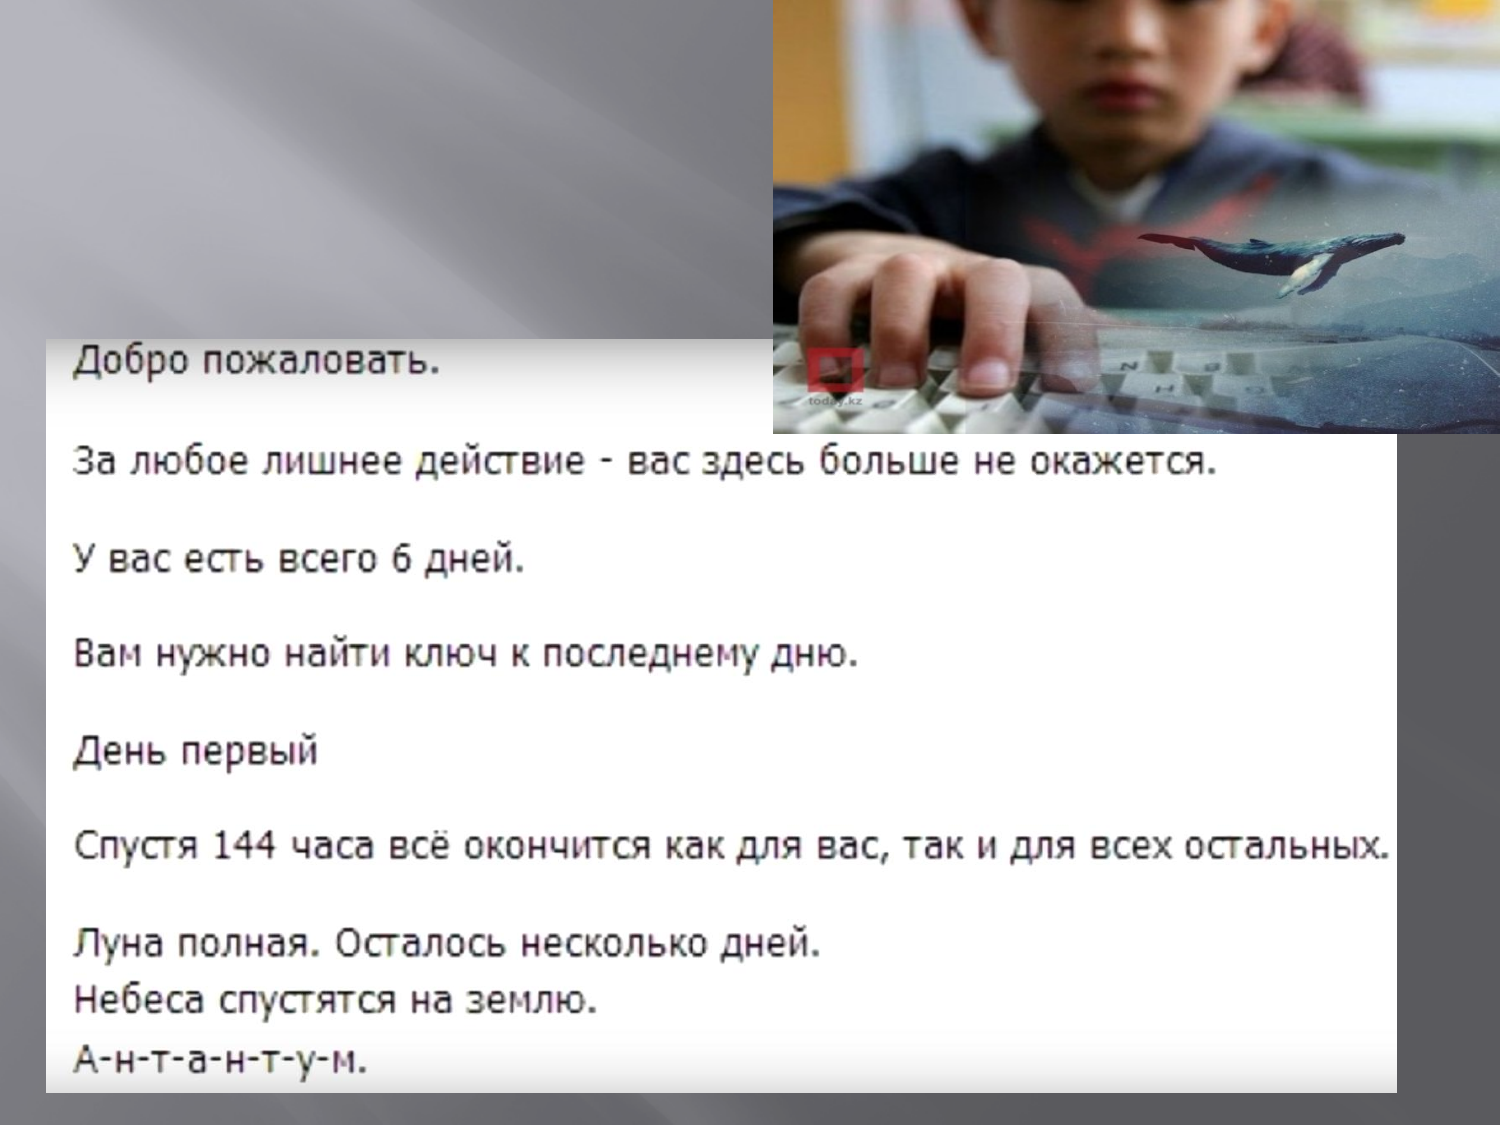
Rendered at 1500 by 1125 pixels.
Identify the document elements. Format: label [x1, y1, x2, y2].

picture [773, 0, 1500, 434]
list [46, 339, 1398, 1093]
